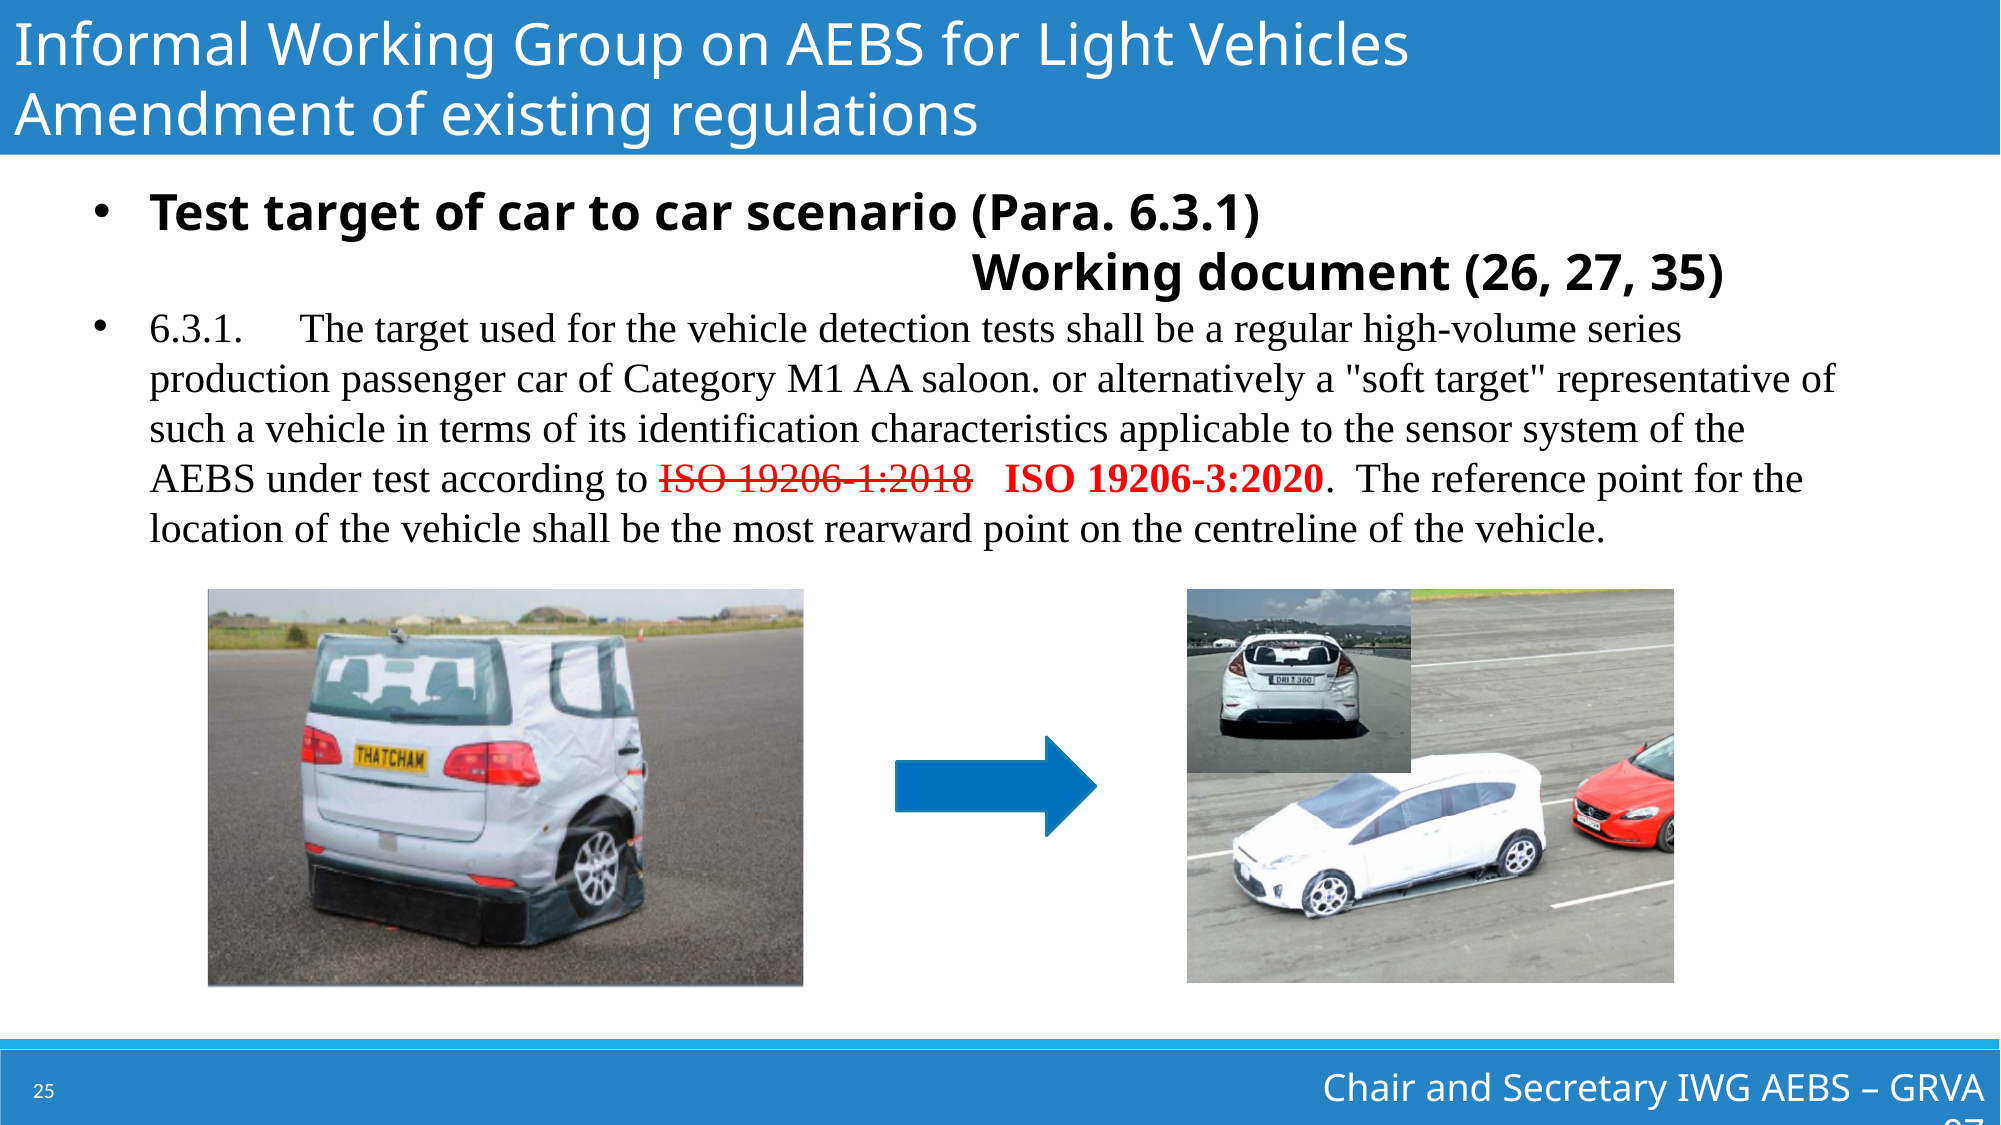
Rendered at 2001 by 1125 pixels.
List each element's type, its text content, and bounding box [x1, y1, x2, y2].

picture [207, 589, 804, 990]
slide_number 25 [0, 1059, 70, 1120]
picture [1186, 589, 1675, 984]
text_box Test target of car to car scenario (Para. 6.3.1) Working document (26, 27, 35) 6.3.1. The target used for the vehicle detection tests shall be a regular high-volume series production passenger car of Category M1 AA saloon. or alternatively a "soft target" representative of such a vehicle in terms of its identification characteristics applicable to the sensor system of the AEBS under test according to ISO 19206-1:2018 ISO 19206-3:2020. The reference point for the location of the vehicle shall be the most rearward point on the centreline of the vehicle. [16, 173, 1866, 559]
text_box Informal Working Group on AEBS for Light Vehicles Amendment of existing regulations [0, 0, 2000, 155]
text_box Chair and Secretary IWG AEBS – GRVA 07 [1263, 1056, 2000, 1125]
text_box [895, 735, 1097, 838]
